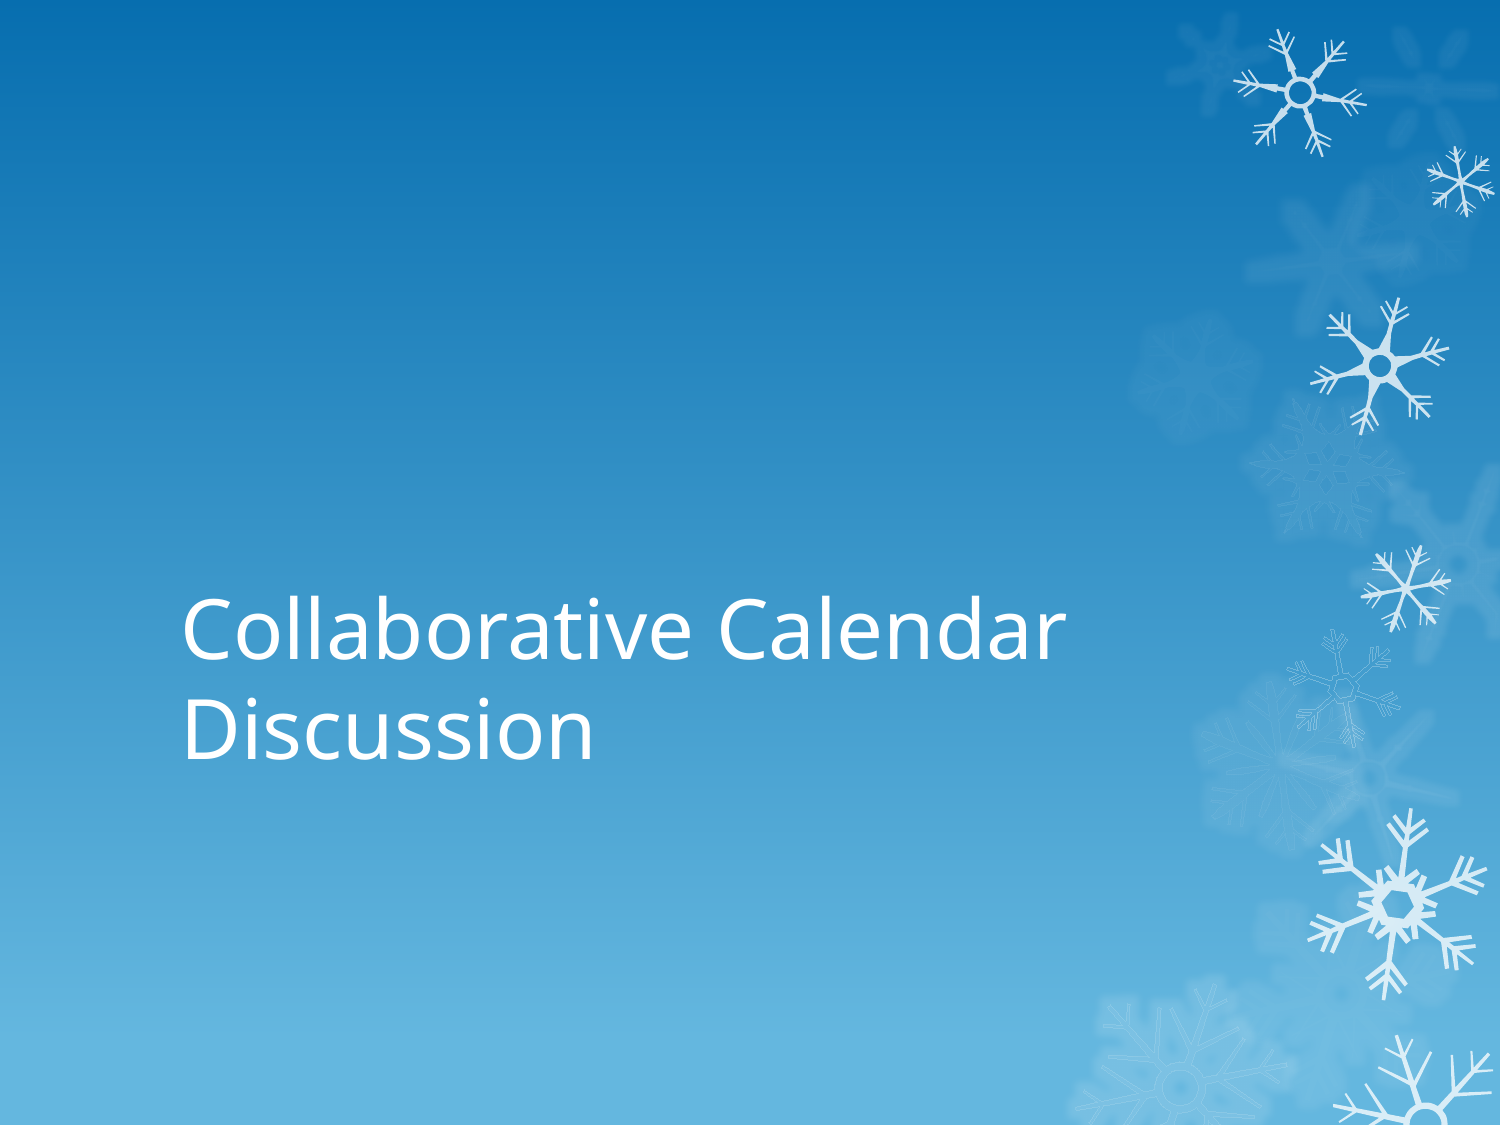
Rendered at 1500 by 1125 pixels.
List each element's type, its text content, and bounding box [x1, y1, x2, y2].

title Collaborative Calendar Discussion [165, 542, 1334, 784]
